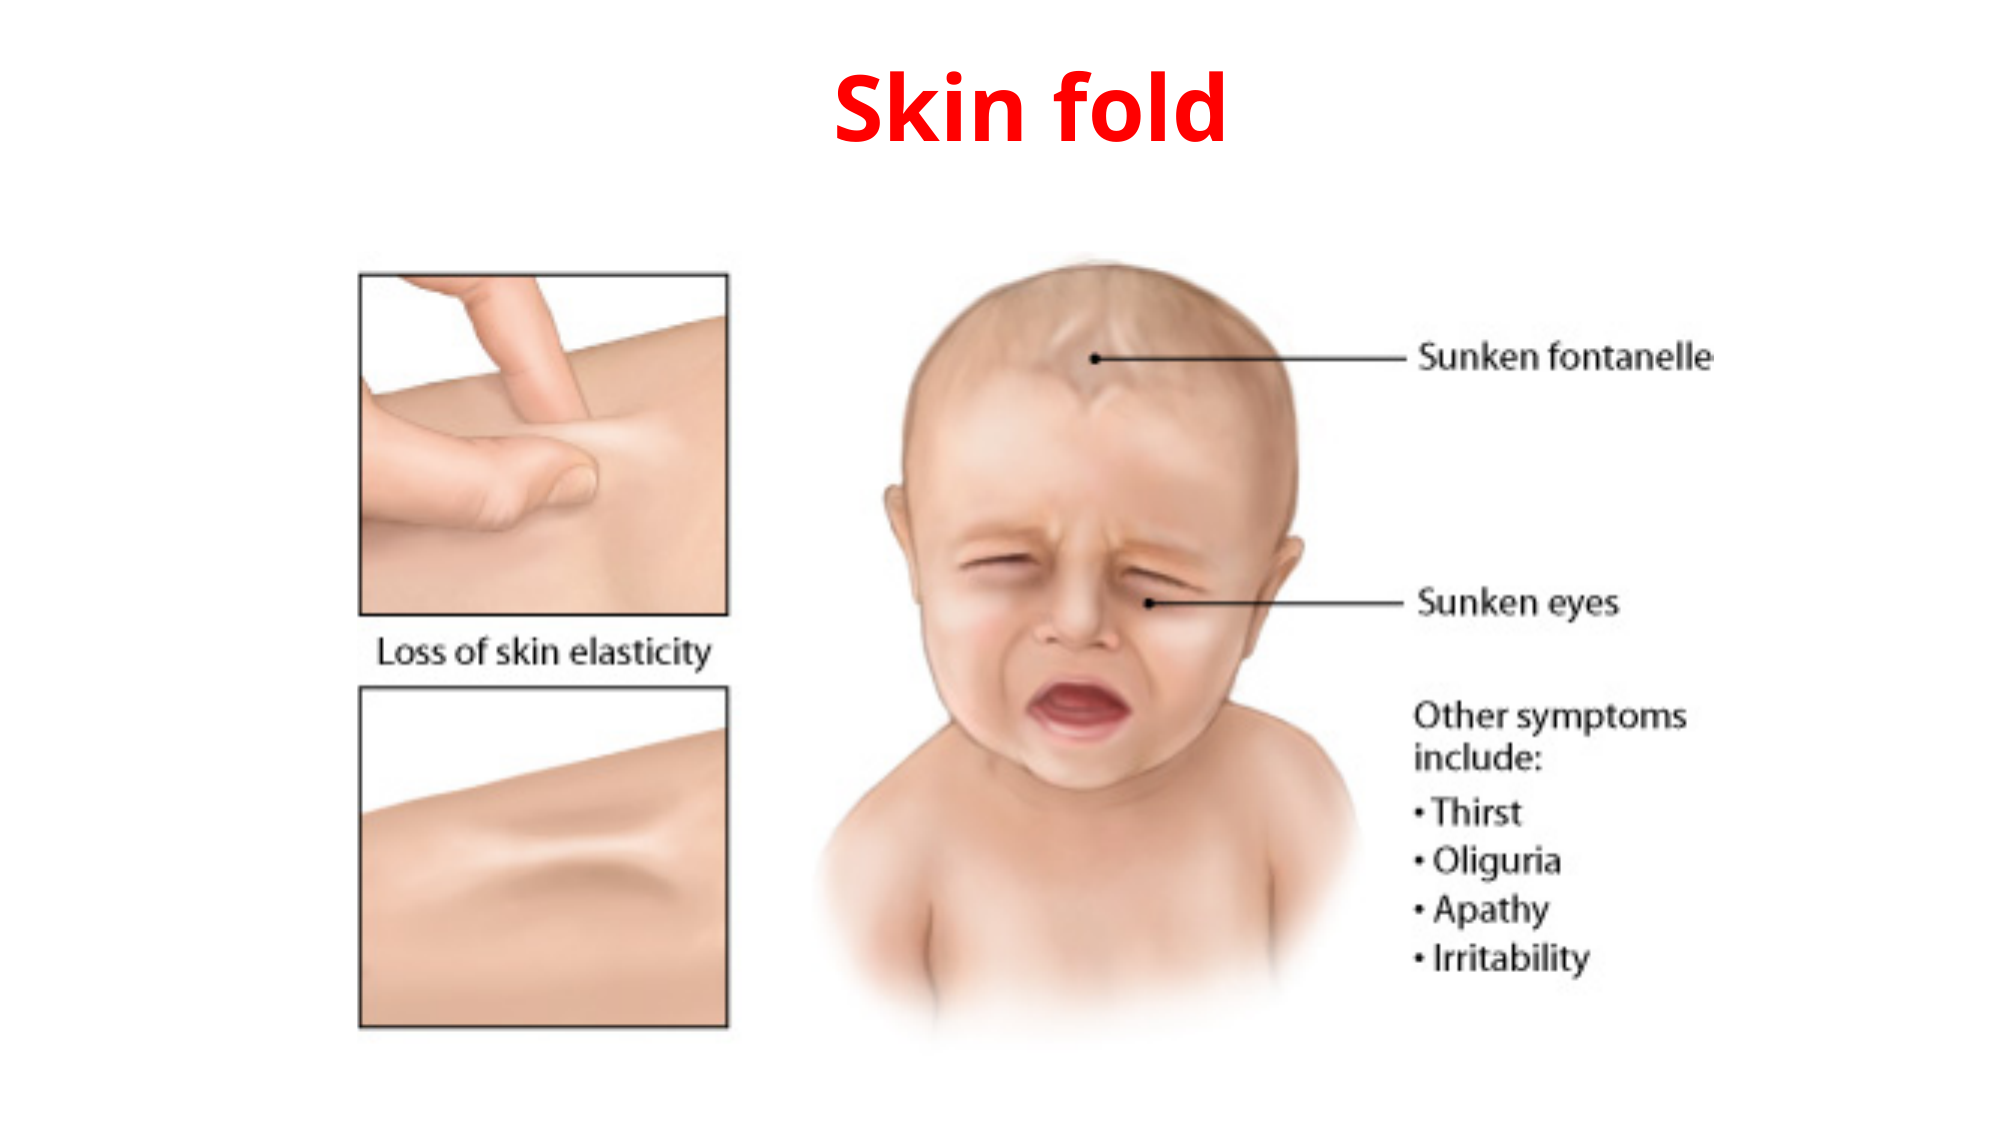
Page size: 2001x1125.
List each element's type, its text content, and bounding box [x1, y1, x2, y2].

title Skin fold [818, 54, 1338, 169]
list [357, 251, 1714, 1071]
